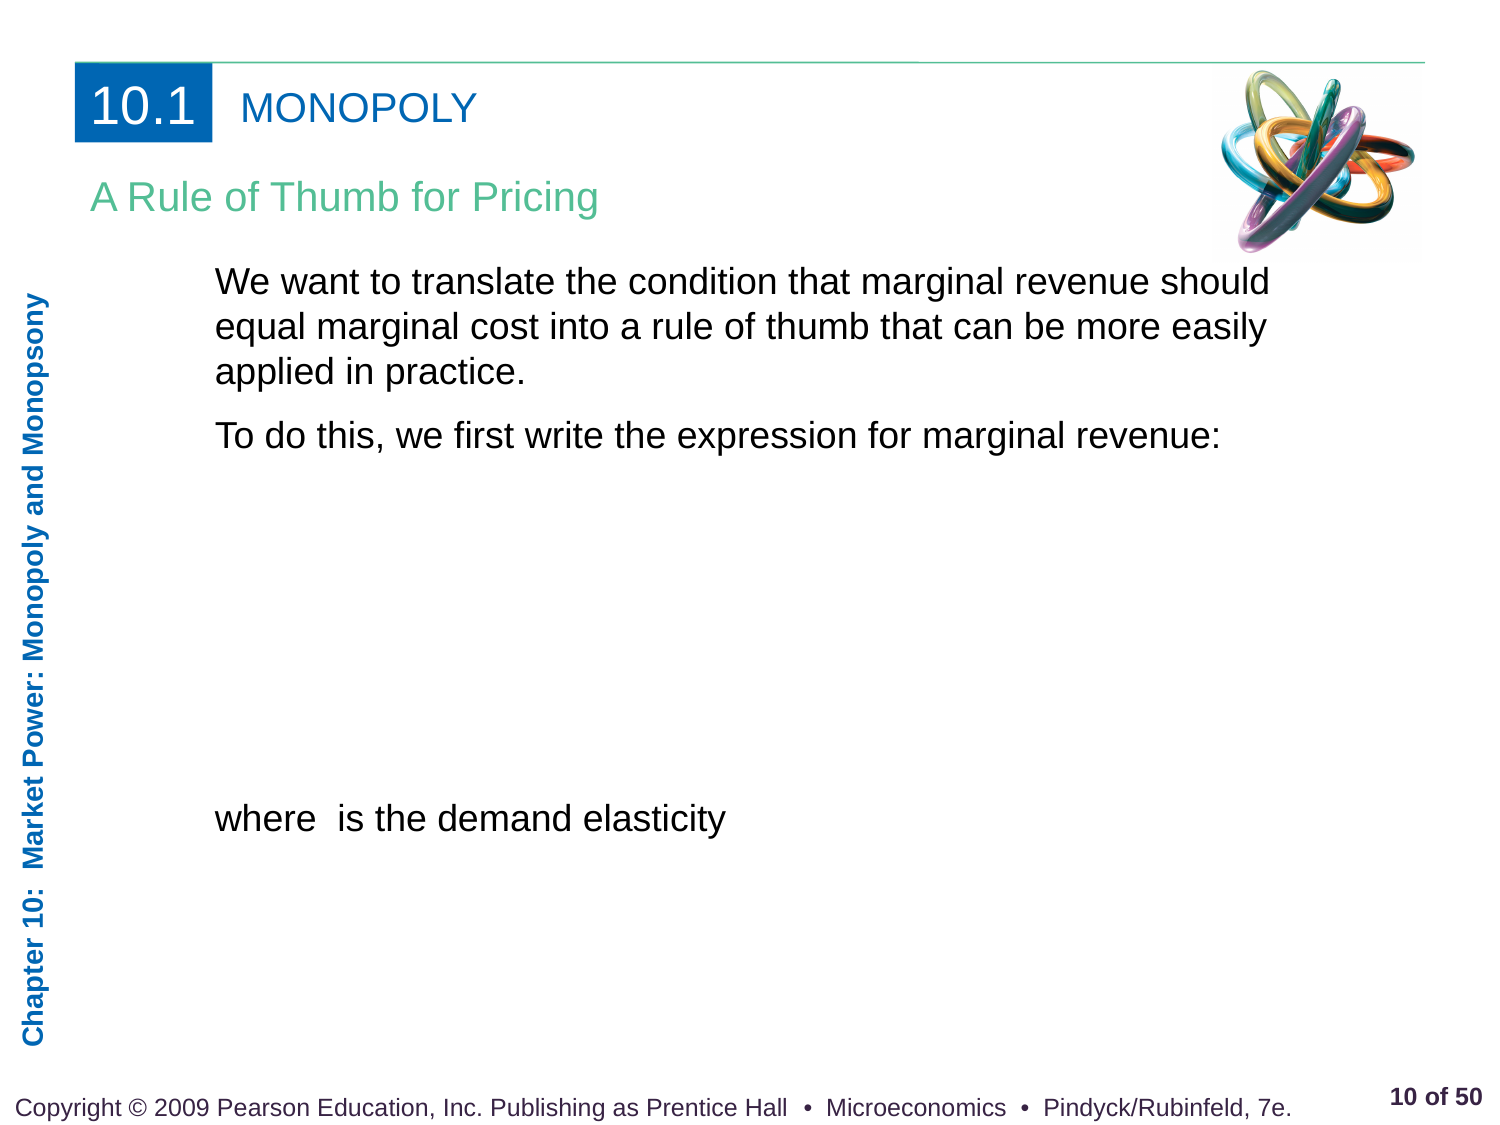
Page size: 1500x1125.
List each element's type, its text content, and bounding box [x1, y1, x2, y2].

list A Rule of Thumb for Pricing [75, 162, 1175, 247]
picture [1212, 143, 1422, 263]
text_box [74, 62, 1426, 143]
